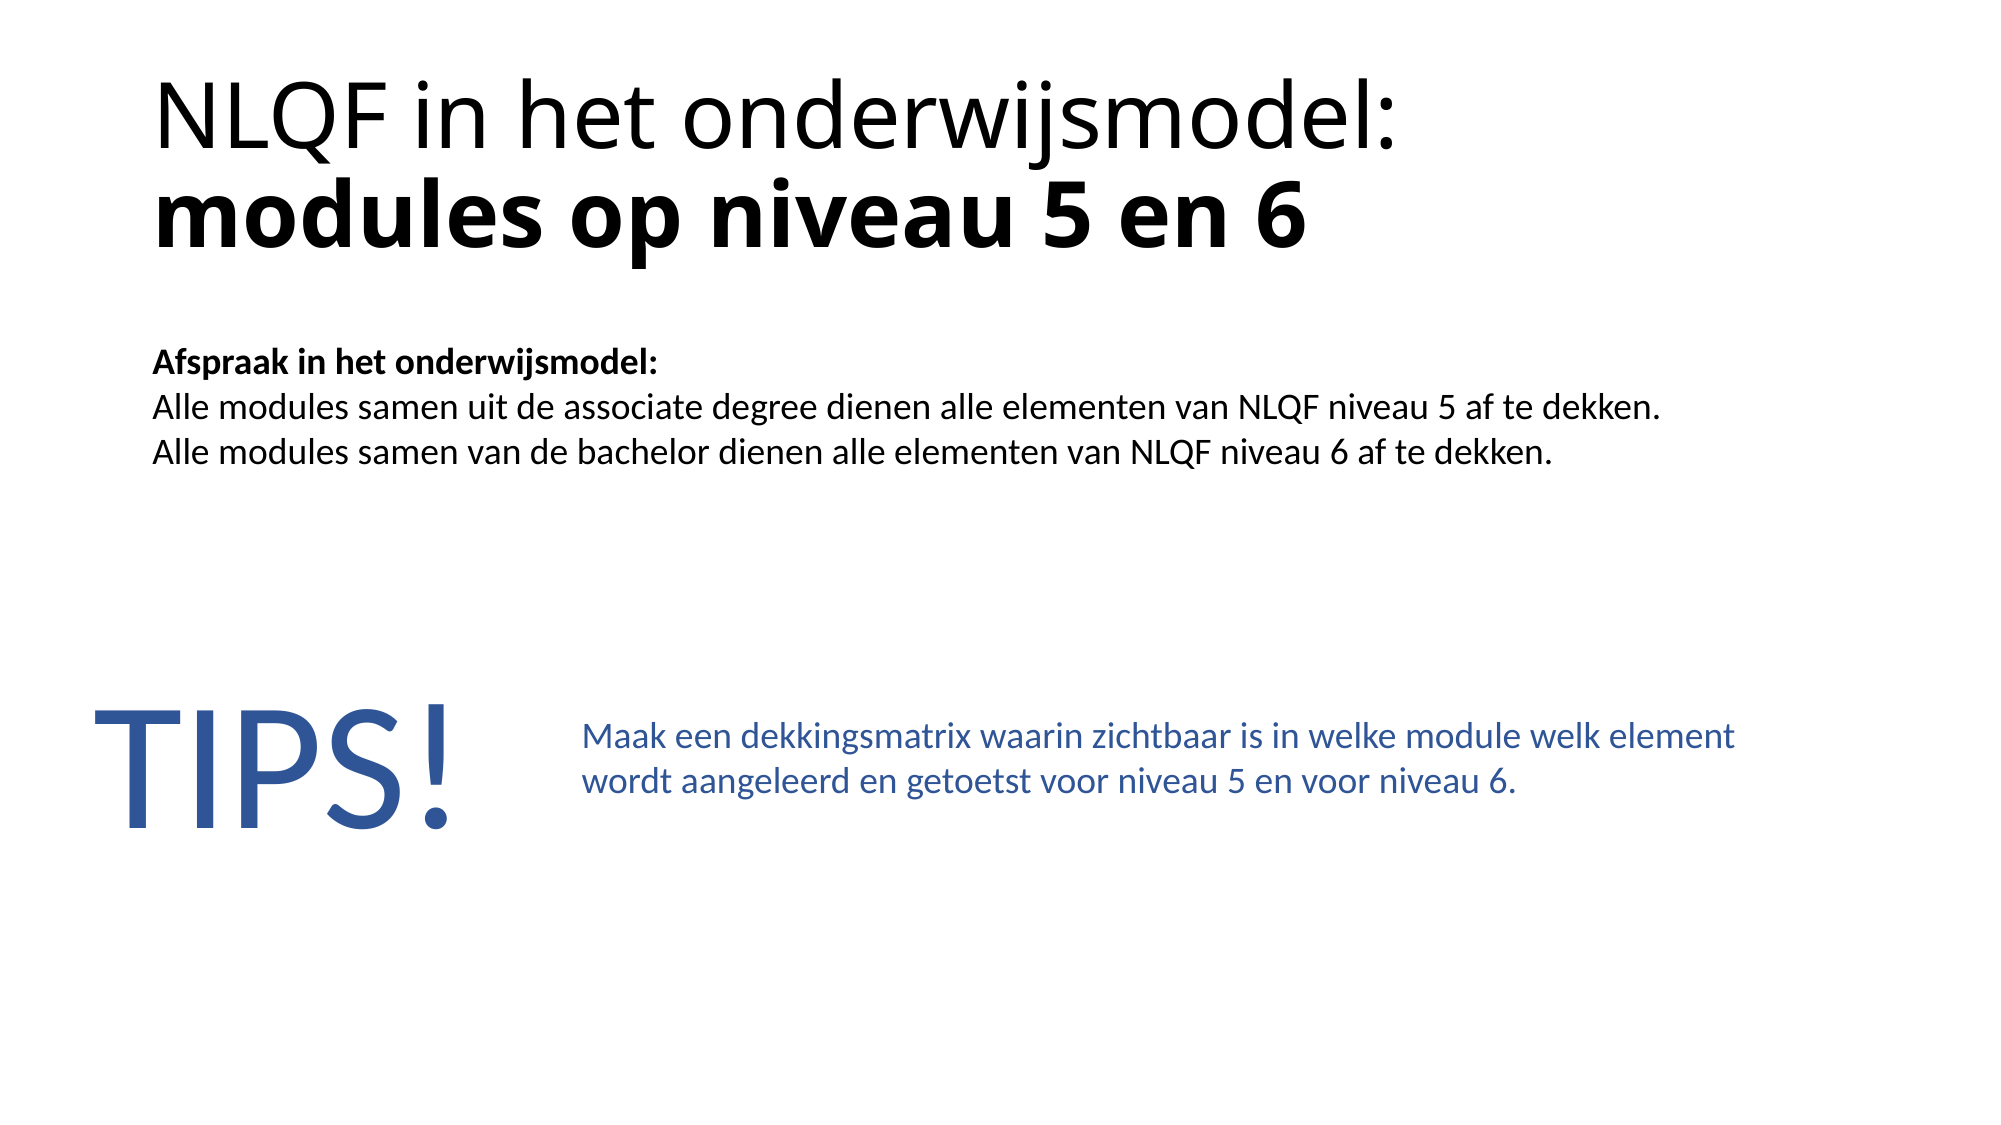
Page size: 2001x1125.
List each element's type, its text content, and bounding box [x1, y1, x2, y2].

text_box Maak een dekkingsmatrix waarin zichtbaar is in welke module welk element wordt aangeleerd en getoetst voor niveau 5 en voor niveau 6. [566, 703, 1808, 808]
title NLQF in het onderwijsmodel: modules op niveau 5 en 6 [137, 59, 1863, 278]
text_box TIPS! [78, 637, 485, 873]
text_box Afspraak in het onderwijsmodel: Alle modules samen uit de associate degree dienen alle elementen van NLQF niveau 5 af te dekken. Alle modules samen van de bachelor dienen alle elementen van NLQF niveau 6 af te dekken. [137, 329, 1828, 480]
